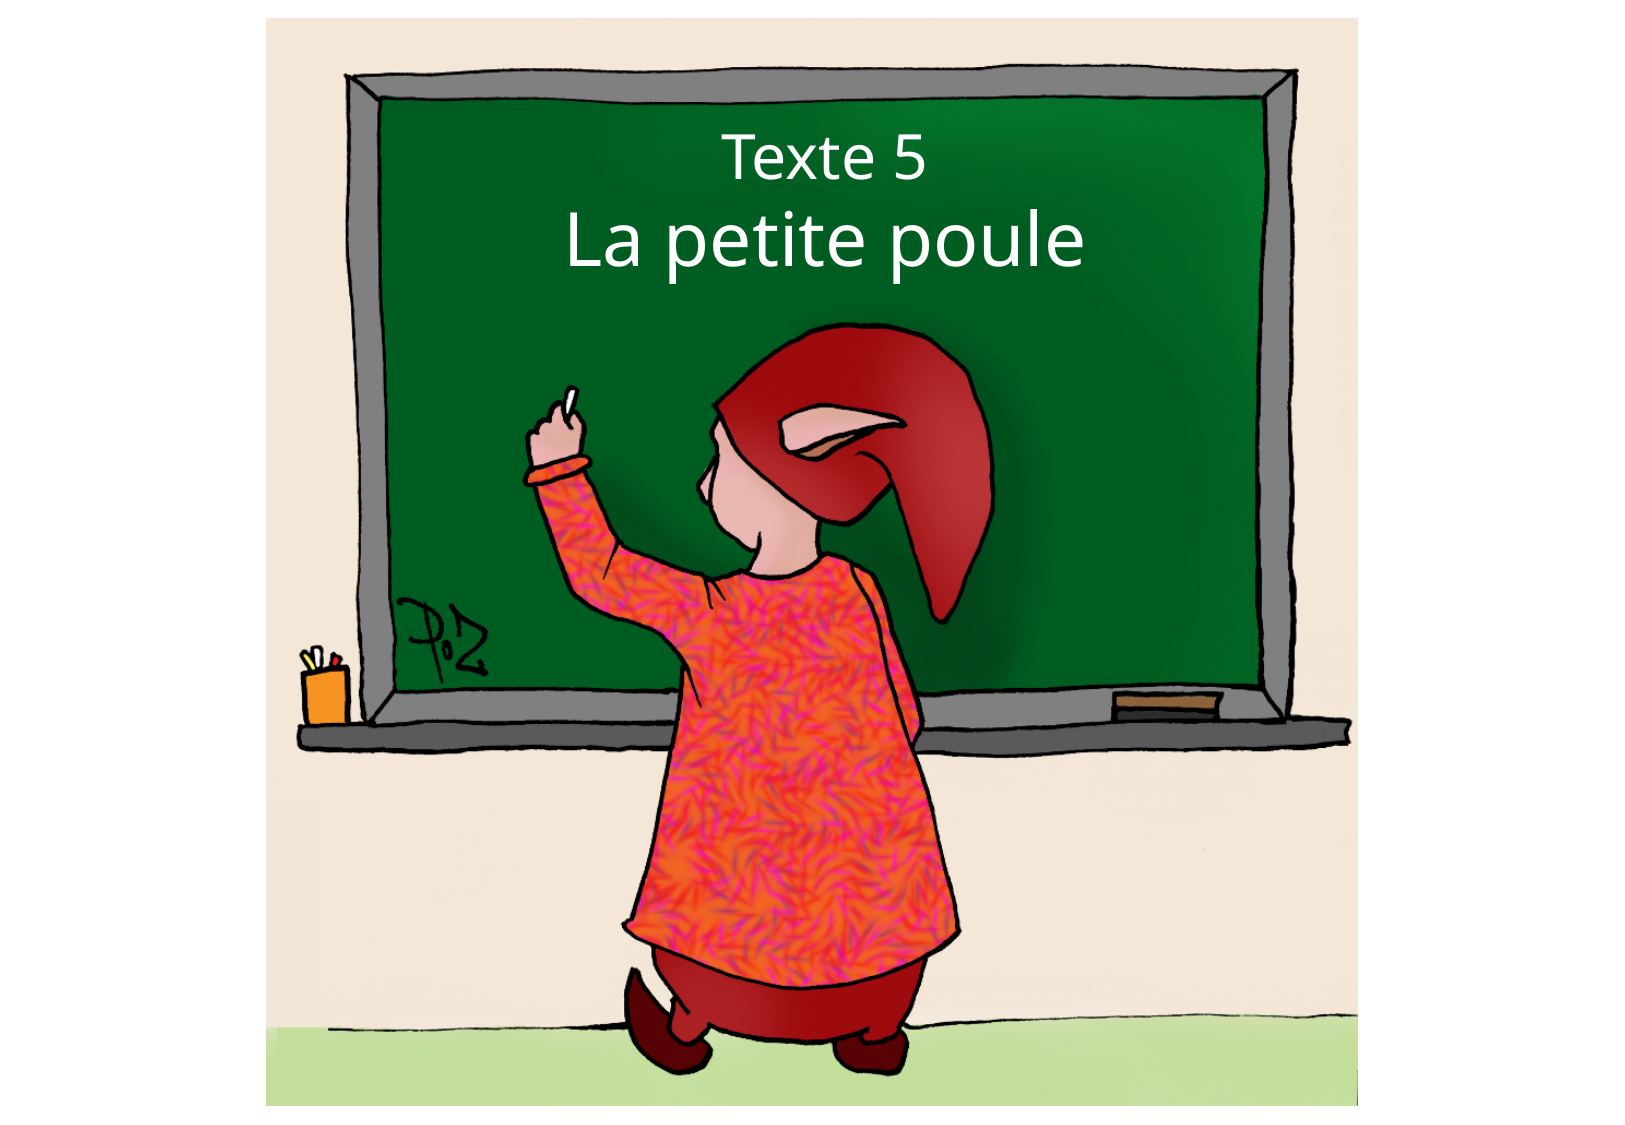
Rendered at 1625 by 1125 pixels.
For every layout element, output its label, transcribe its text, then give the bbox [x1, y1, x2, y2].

picture [266, 18, 1358, 1106]
text_box Texte 5 La petite poule [377, 101, 1273, 297]
